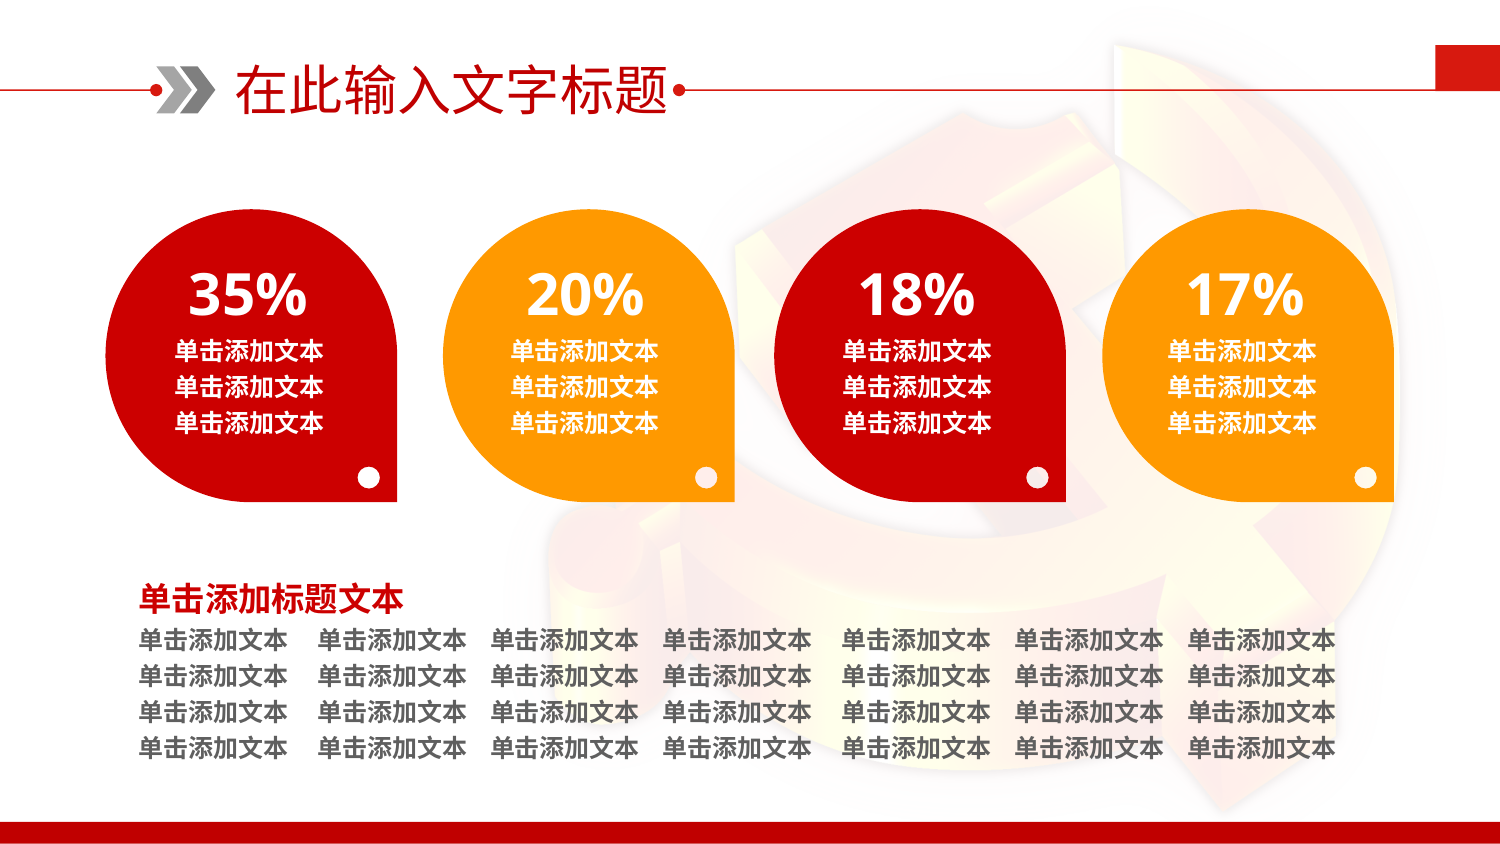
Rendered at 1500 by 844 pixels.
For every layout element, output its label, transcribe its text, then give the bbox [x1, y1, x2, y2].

text_box 20% [526, 256, 646, 322]
text_box 单击添加文本 单击添加文本 单击添加文本 [495, 322, 682, 445]
text_box [105, 209, 398, 503]
text_box [774, 209, 1066, 503]
text_box 35% [188, 256, 308, 322]
text_box 单击添加文本 单击添加文本 单击添加文本 [1153, 322, 1340, 445]
text_box [1102, 209, 1394, 503]
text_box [155, 66, 216, 114]
text_box 单击添加文本 单击添加文本 单击添加文本 [159, 322, 346, 445]
text_box 17% [1185, 256, 1305, 322]
text_box 单击添加标题文本 单击添加文本 单击添加文本 单击添加文本 单击添加文本 单击添加文本 单击添加文本 单击添加文本 单击添加文本 单击添加文本 单击添加文本 单击添加文本 单击添加文本 单击添加文本 单击添加文本 单击添加文本 单击添加文本 单击添加文本 单击添加文本 单击添加文本 单击添加文本 单击添加文本 单击添加文本 单击添加文本 单击添加文本 单击添加文本 单击添加文本 单击添加文本 单击添加文本 [123, 563, 1412, 770]
text_box 18% [857, 256, 977, 322]
text_box [672, 83, 1435, 97]
text_box [442, 209, 735, 503]
text_box 单击添加文本 单击添加文本 单击添加文本 [828, 322, 1015, 445]
text_box [1435, 45, 1500, 92]
text_box 在此输入文字标题 [219, 48, 717, 144]
